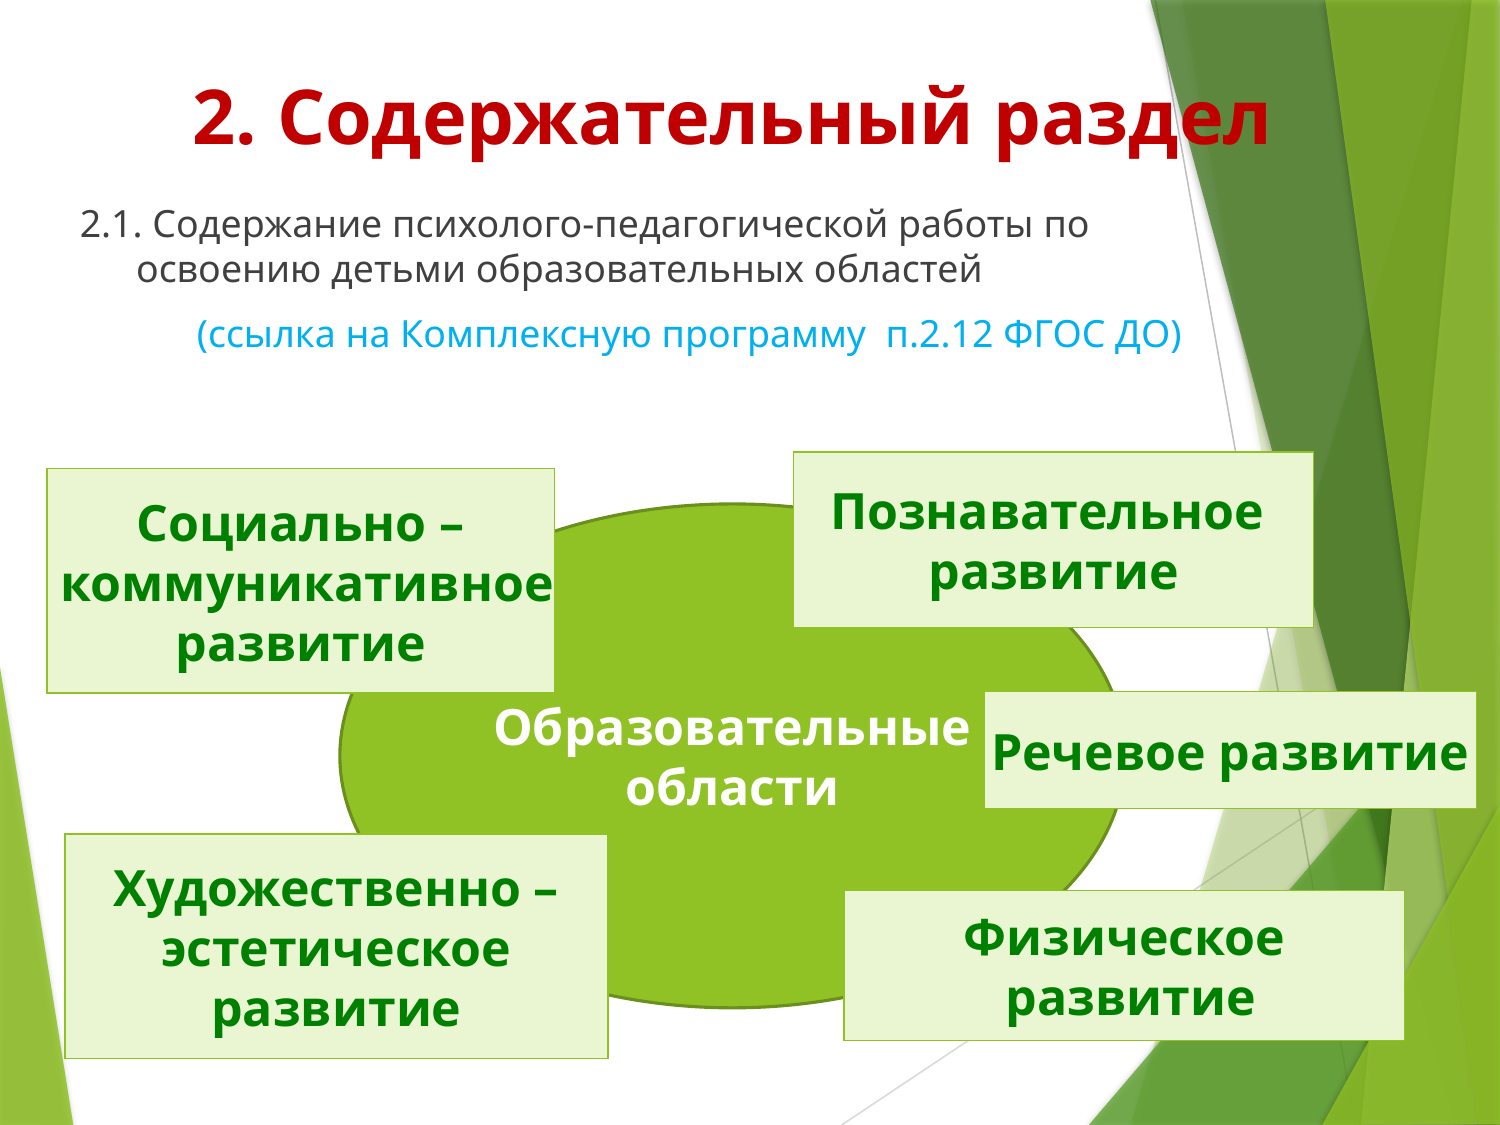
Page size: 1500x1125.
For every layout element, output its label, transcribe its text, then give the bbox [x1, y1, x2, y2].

text_box Физическое развитие [843, 890, 1405, 1041]
list 2.1. Содержание психолого-педагогической работы по освоению детьми образовательных областей (ссылка на Комплексную программу п.2.12 ФГОС ДО) [64, 192, 1208, 427]
title 2. Содержательный раздел [57, 61, 1408, 169]
text_box Художественно – эстетическое развитие [64, 834, 609, 1059]
text_box Познавательное развитие [793, 451, 1314, 628]
text_box Образовательные области [338, 502, 1118, 1010]
text_box Речевое развитие [984, 691, 1477, 809]
text_box Социально – коммуникативное развитие [46, 468, 555, 694]
